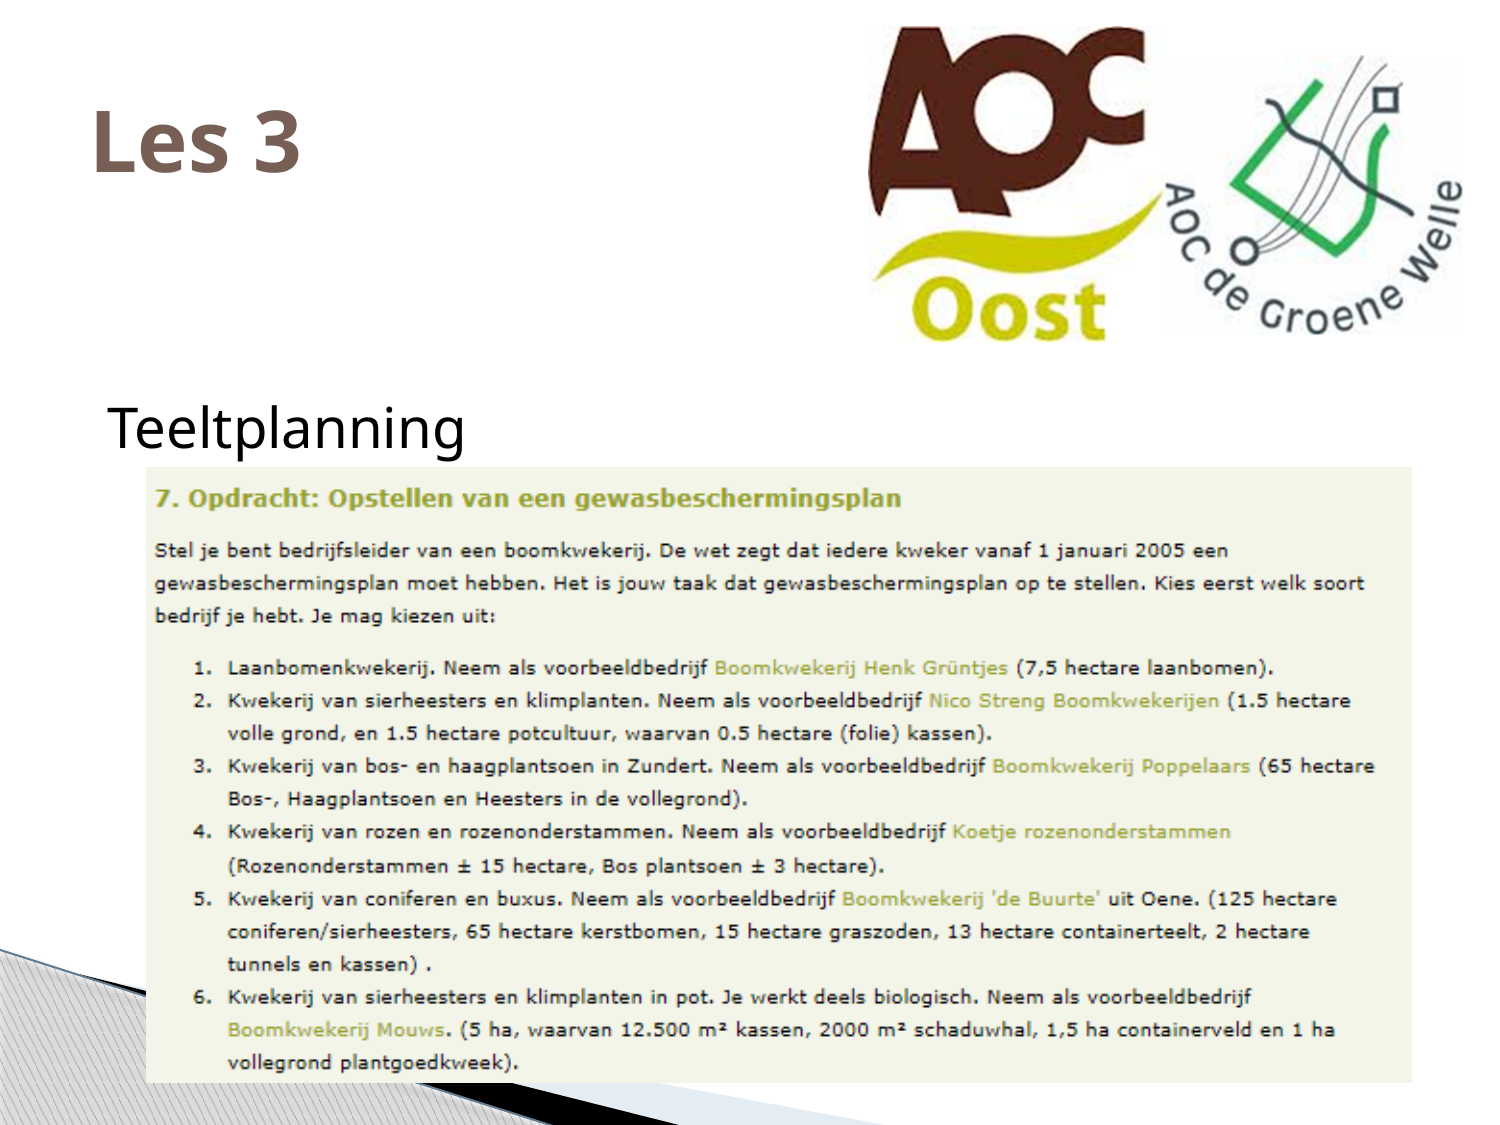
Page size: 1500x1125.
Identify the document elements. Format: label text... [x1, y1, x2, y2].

list Teeltplanning [75, 385, 1425, 986]
picture [146, 467, 1412, 1083]
title Les 3 [75, 45, 862, 233]
picture [867, 26, 1473, 365]
